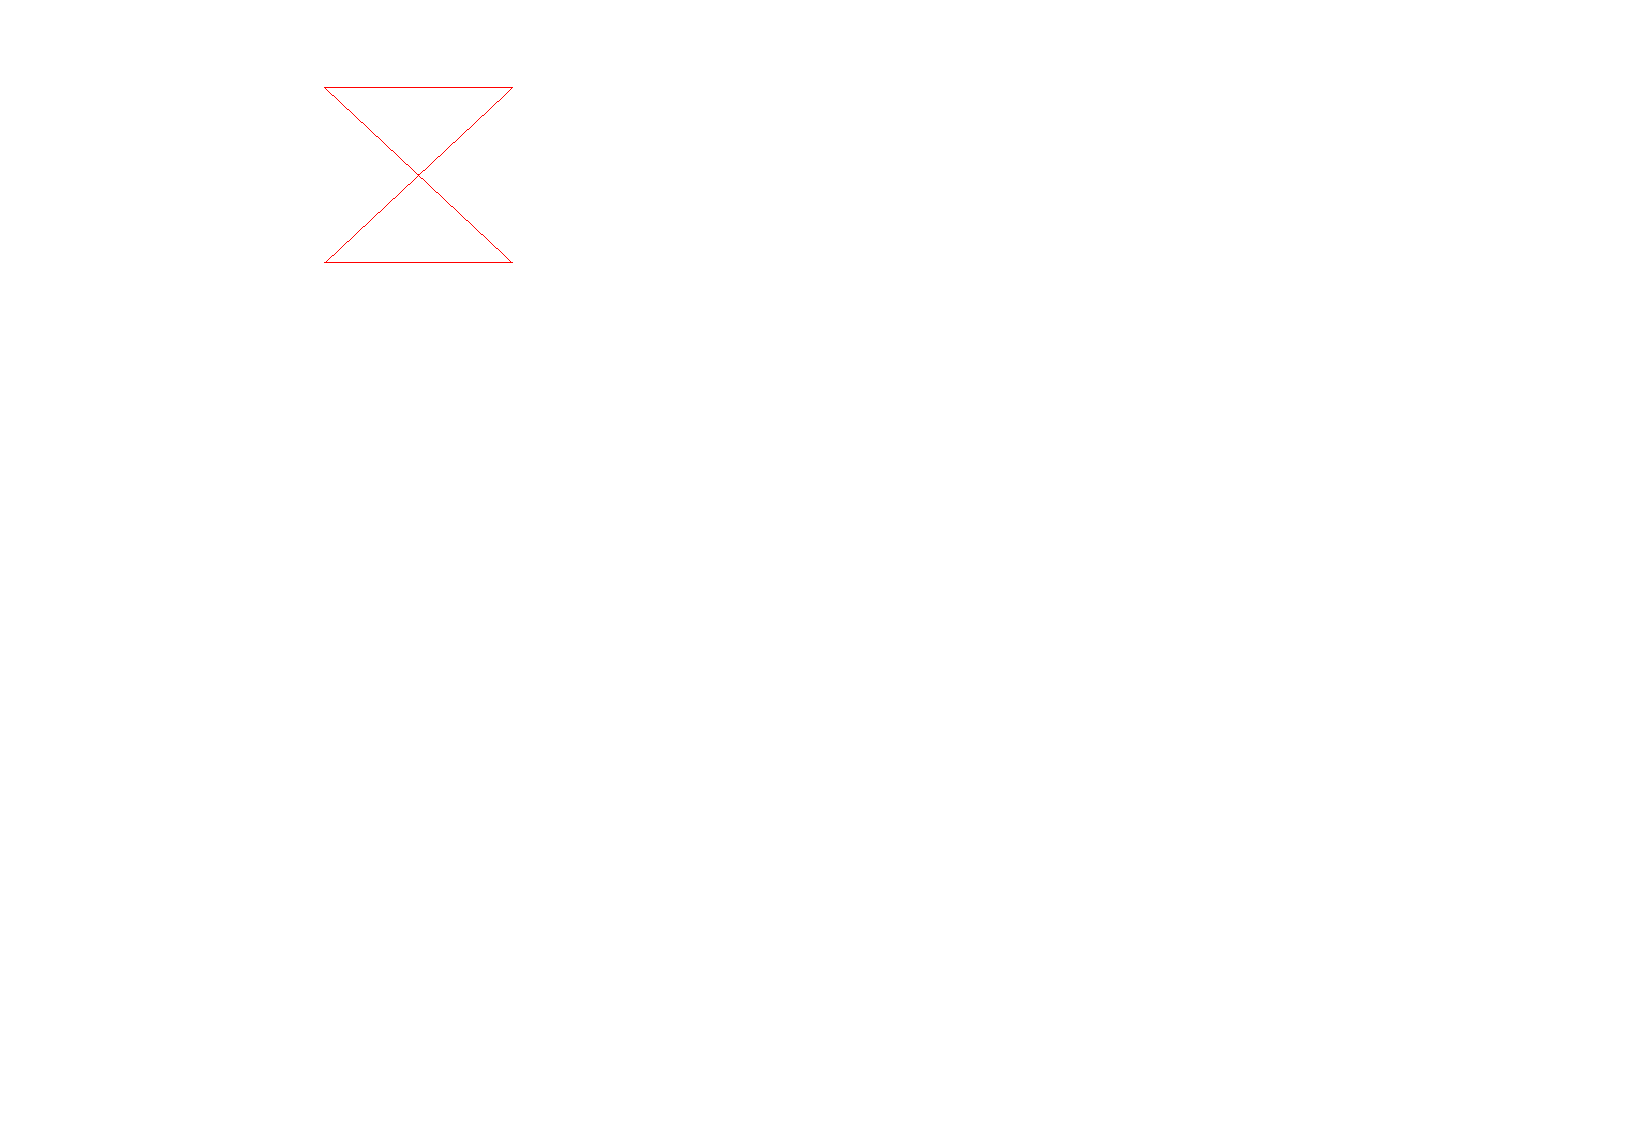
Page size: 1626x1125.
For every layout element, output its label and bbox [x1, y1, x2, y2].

text_box [324, 87, 513, 263]
